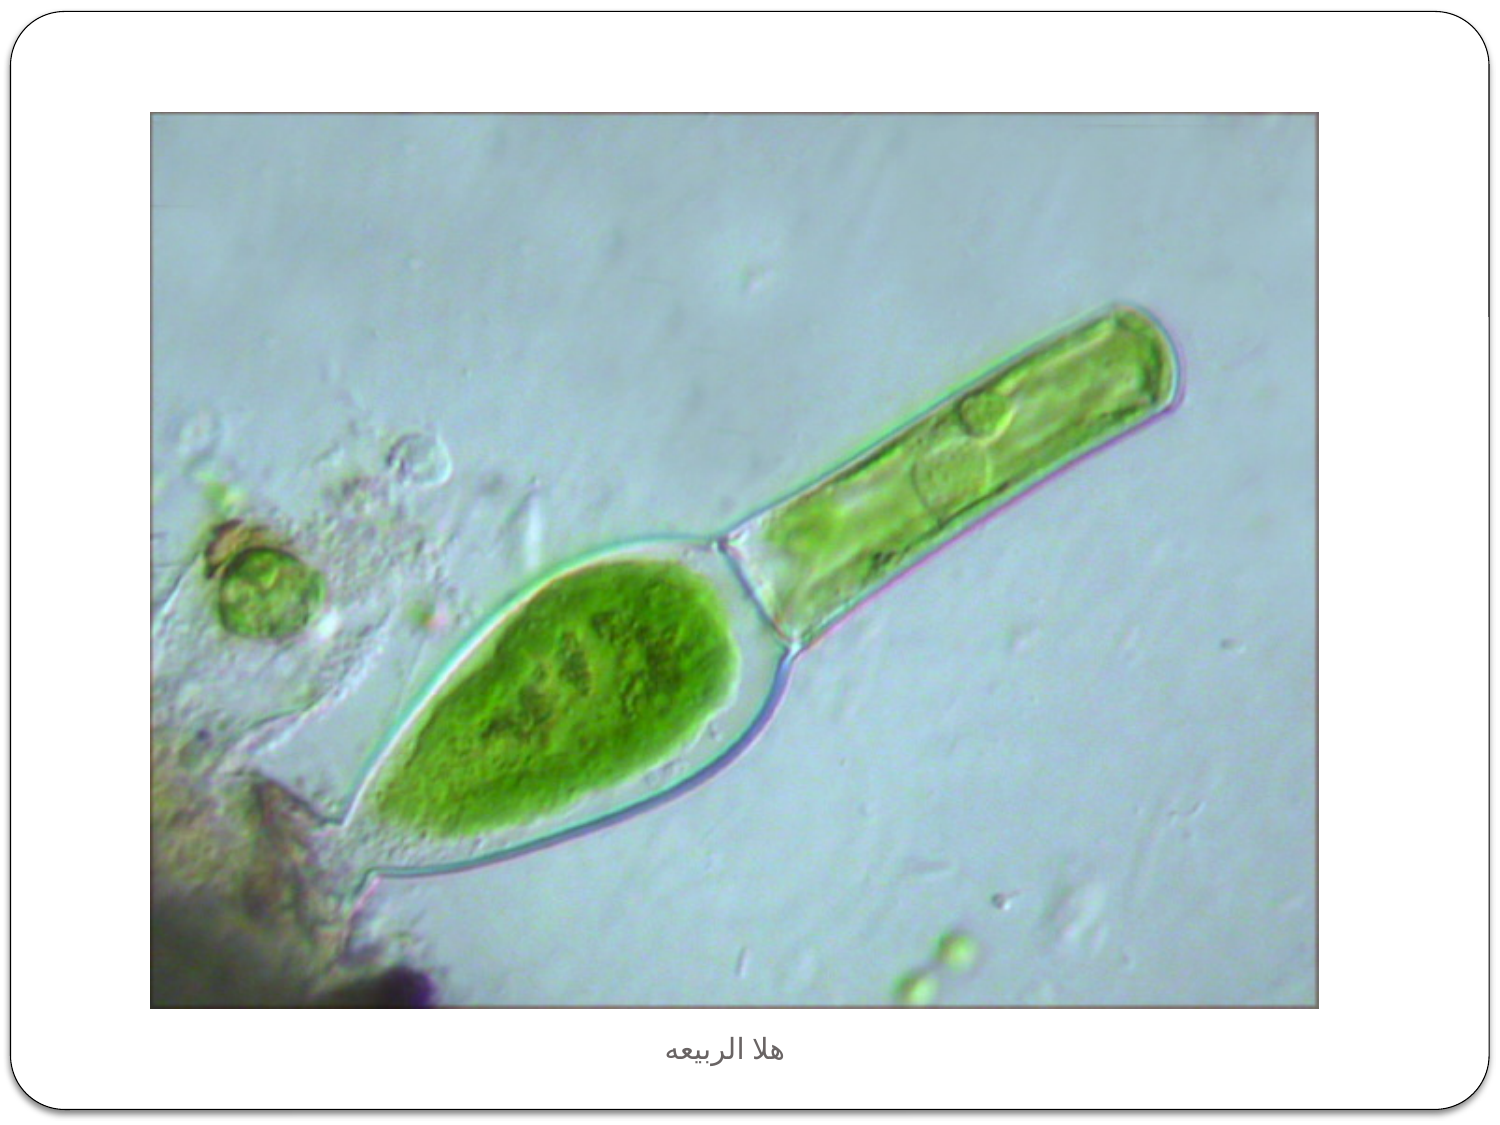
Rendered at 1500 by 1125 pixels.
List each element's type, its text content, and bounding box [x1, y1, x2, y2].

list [149, 112, 1319, 1009]
footer هلا الربيعه [150, 1018, 800, 1088]
